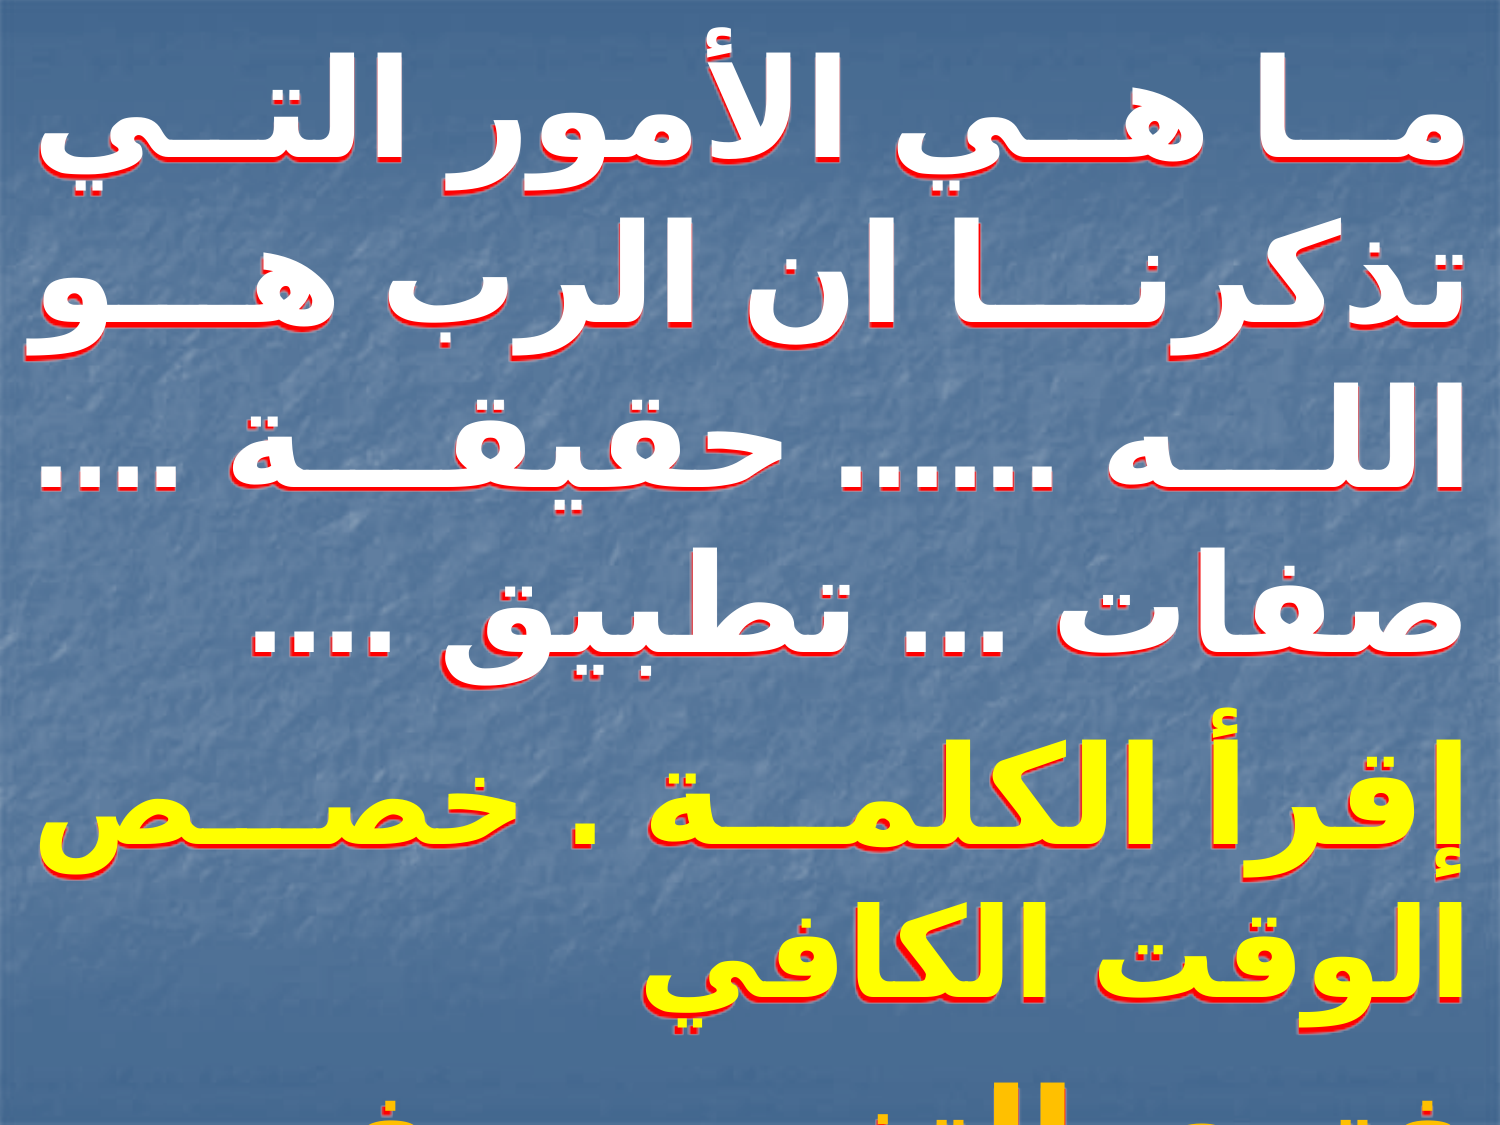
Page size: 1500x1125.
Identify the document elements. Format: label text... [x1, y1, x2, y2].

subtitle ما هي الأمور التي تذكرنا ان الرب هو الله ...... حقيقة .... صفات ... تطبيق .... إقرأ الكلمة . خصص الوقت الكافي فترى التغيير في حياتك طرق مختلفة لنرى الرب وجمالاته [17, 12, 1489, 1107]
